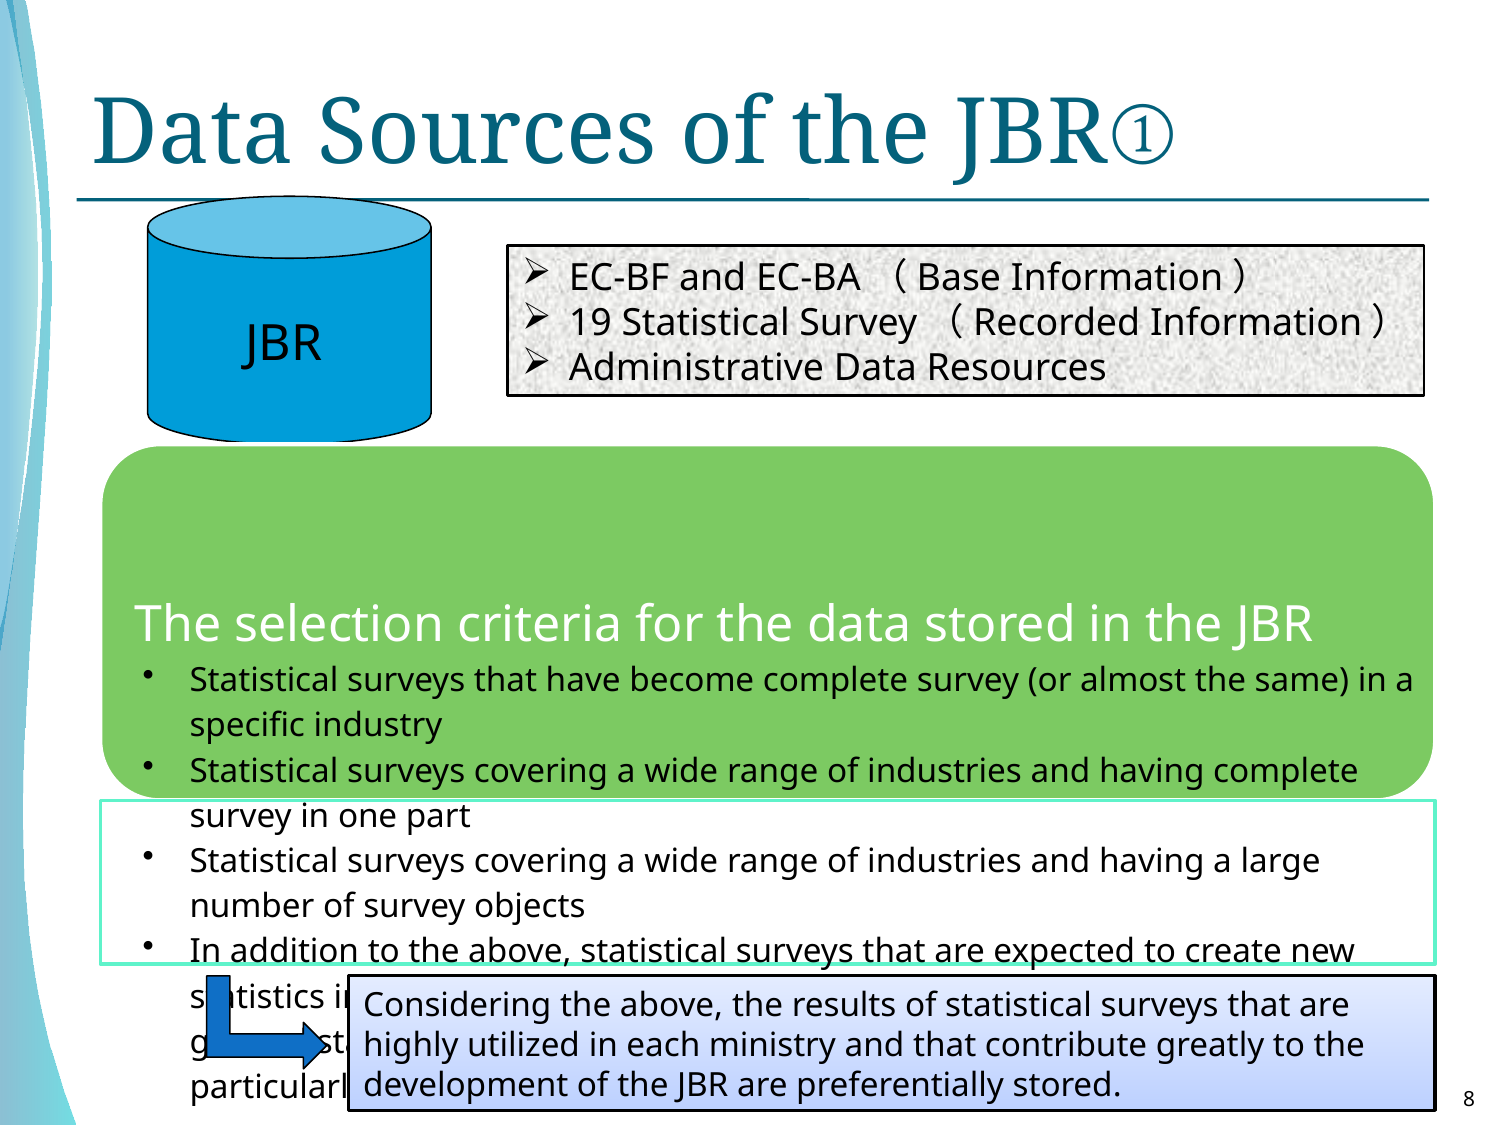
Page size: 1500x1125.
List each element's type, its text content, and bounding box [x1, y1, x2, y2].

text_box EC-BF and EC-BA（Base Information） 19 Statistical Survey（Recorded Information） Administrative Data Resources [507, 245, 1425, 396]
title Data Sources of the JBR① [76, 2, 1427, 190]
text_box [100, 444, 1436, 965]
text_box JBR [230, 302, 361, 378]
text_box [206, 975, 327, 1069]
text_box 8 [1139, 1078, 1490, 1125]
text_box [76, 987, 502, 1125]
text_box Considering the above, the results of statistical surveys that are highly utilized in each ministry and that contribute greatly to the development of the JBR are preferentially stored. [348, 975, 1435, 1111]
text_box [147, 196, 432, 442]
